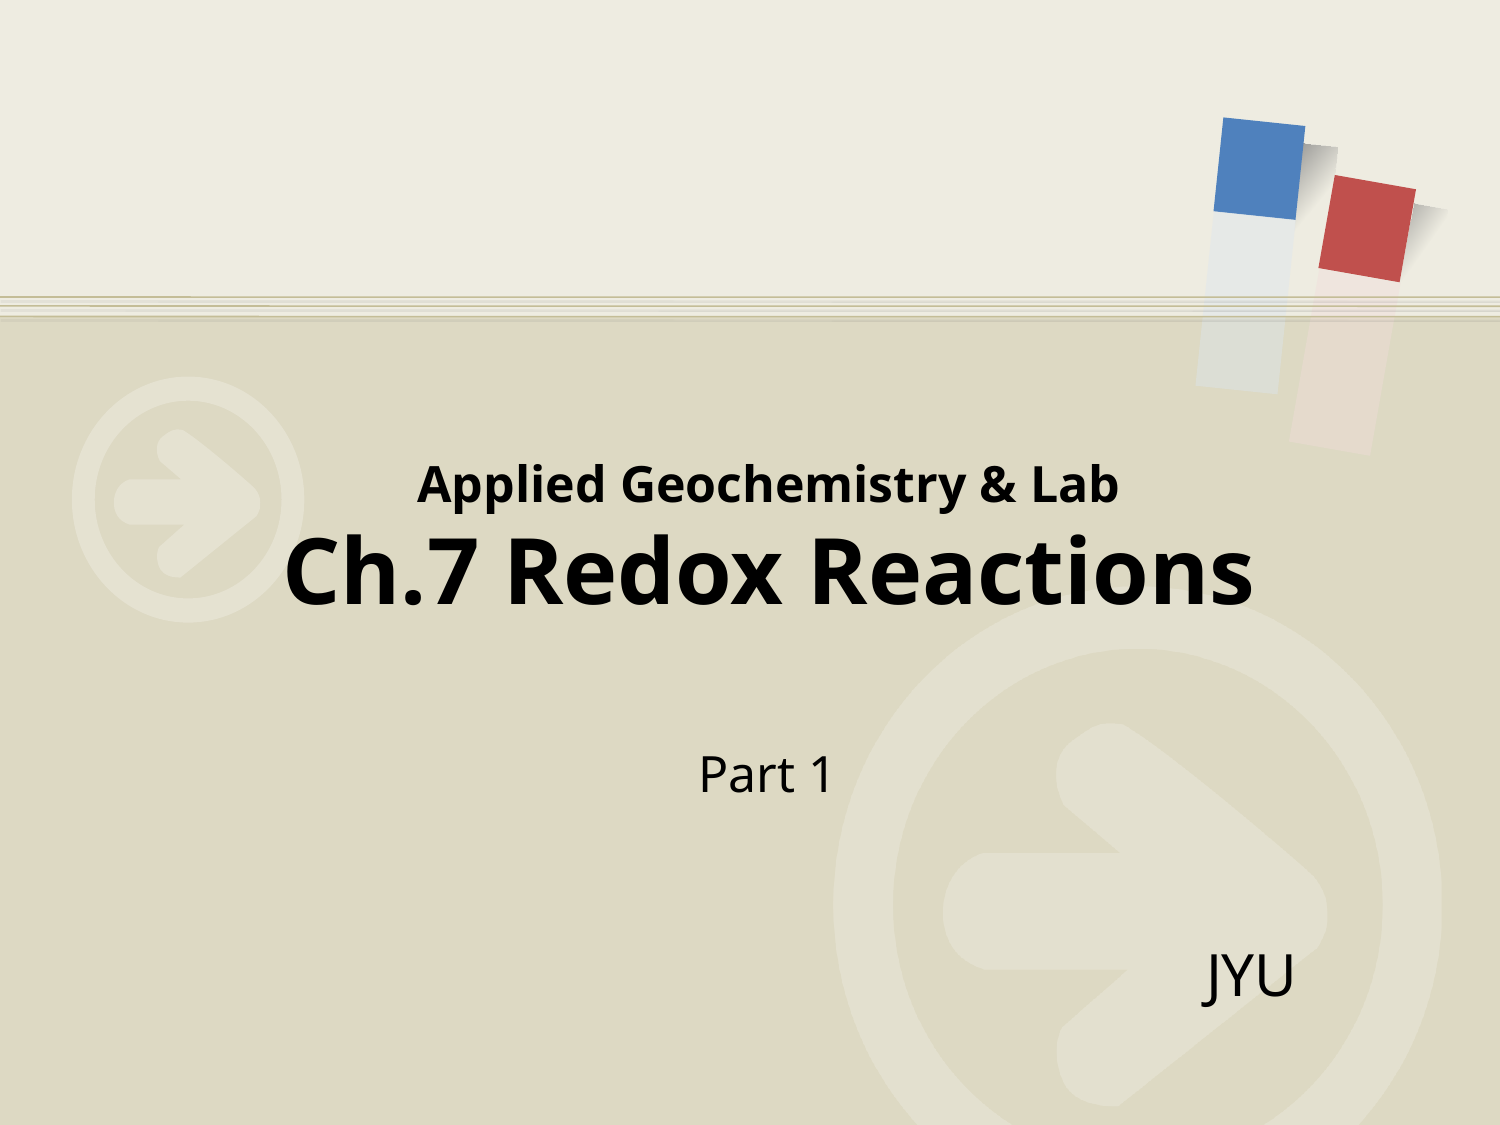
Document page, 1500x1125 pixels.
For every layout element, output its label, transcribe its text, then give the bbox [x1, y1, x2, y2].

text_box Part 1 [684, 734, 852, 810]
subtitle JYU [187, 881, 1313, 1064]
title Applied Geochemistry & Lab Ch.7 Redox Reactions [206, 456, 1332, 619]
